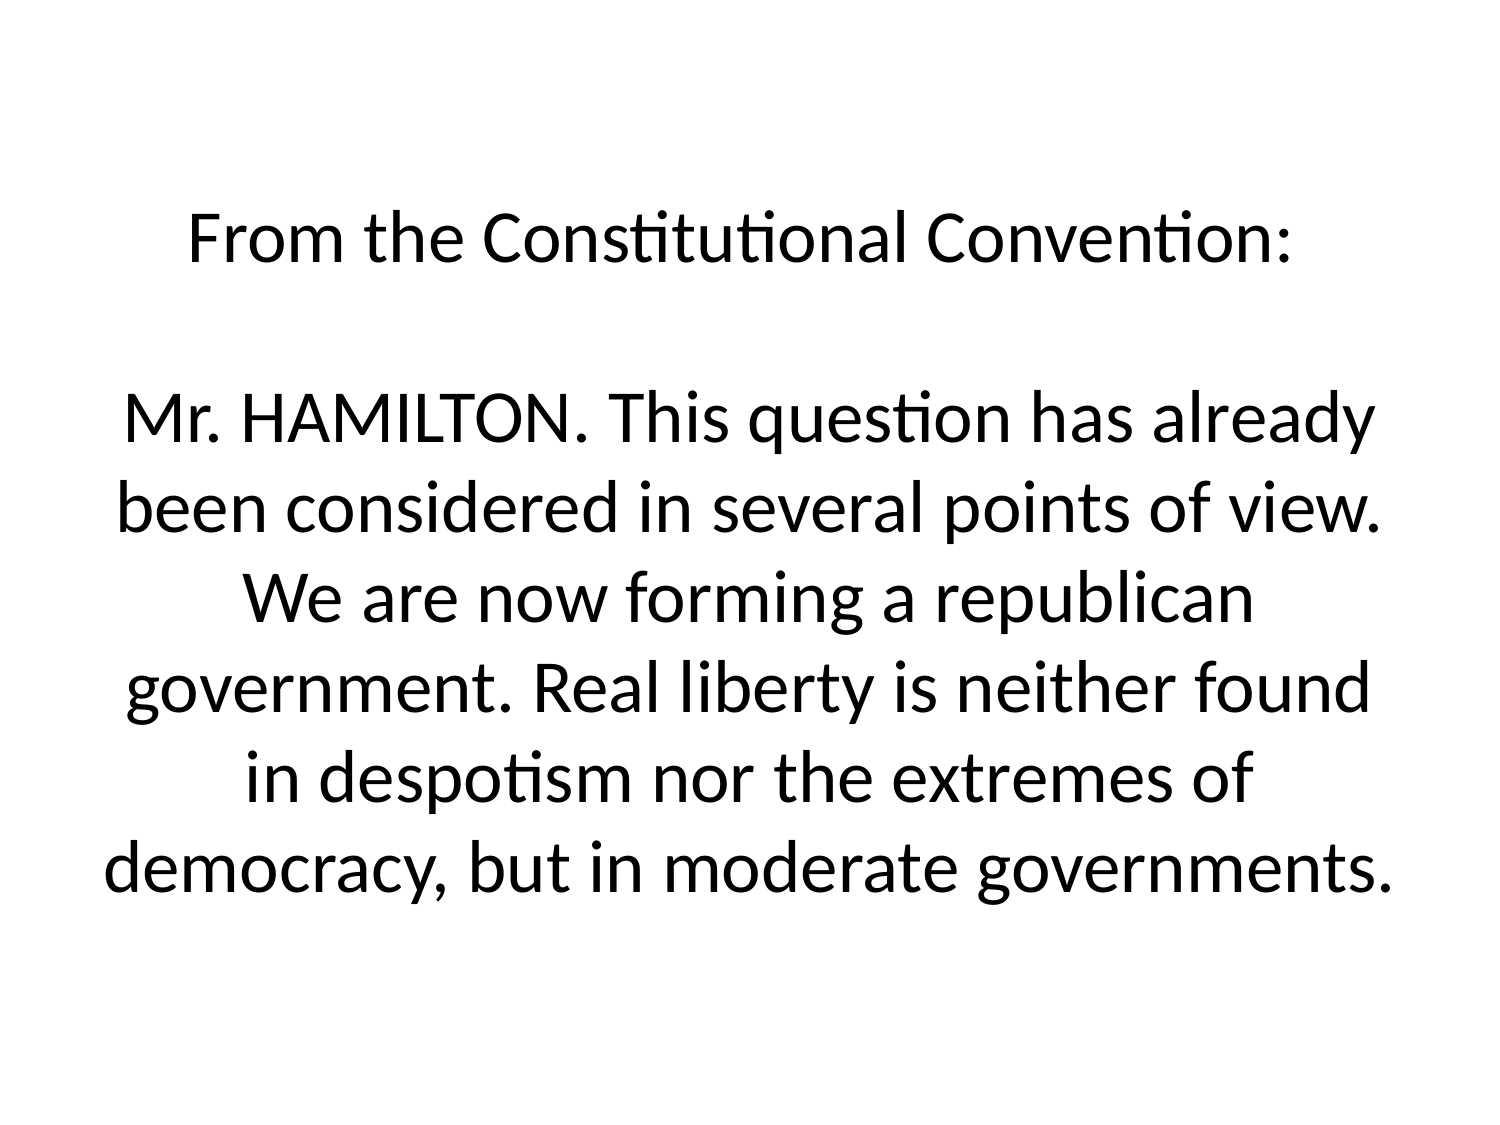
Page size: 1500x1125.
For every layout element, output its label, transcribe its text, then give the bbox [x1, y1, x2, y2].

title From the Constitutional Convention: Mr. HAMILTON. This question has already been considered in several points of view. We are now forming a republican government. Real liberty is neither found in despotism nor the extremes of democracy, but in moderate governments. [74, 44, 1426, 1051]
